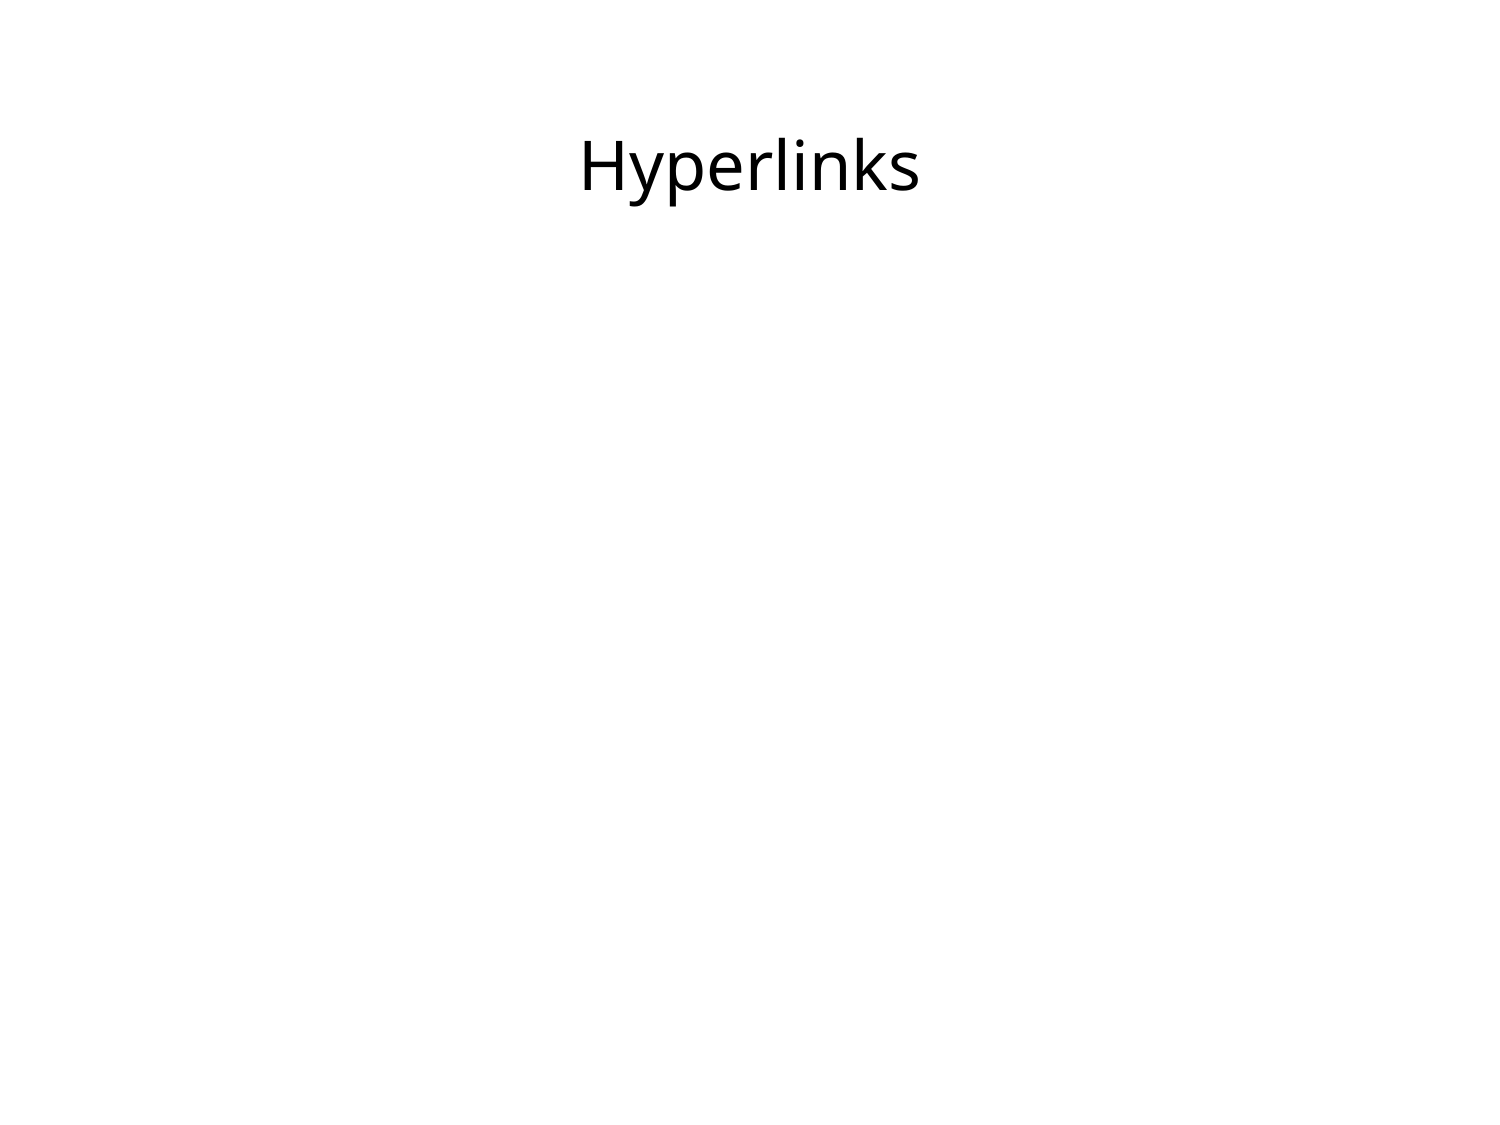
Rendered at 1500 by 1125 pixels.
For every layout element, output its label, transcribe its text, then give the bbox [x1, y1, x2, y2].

title Hyperlinks [103, 59, 1397, 278]
